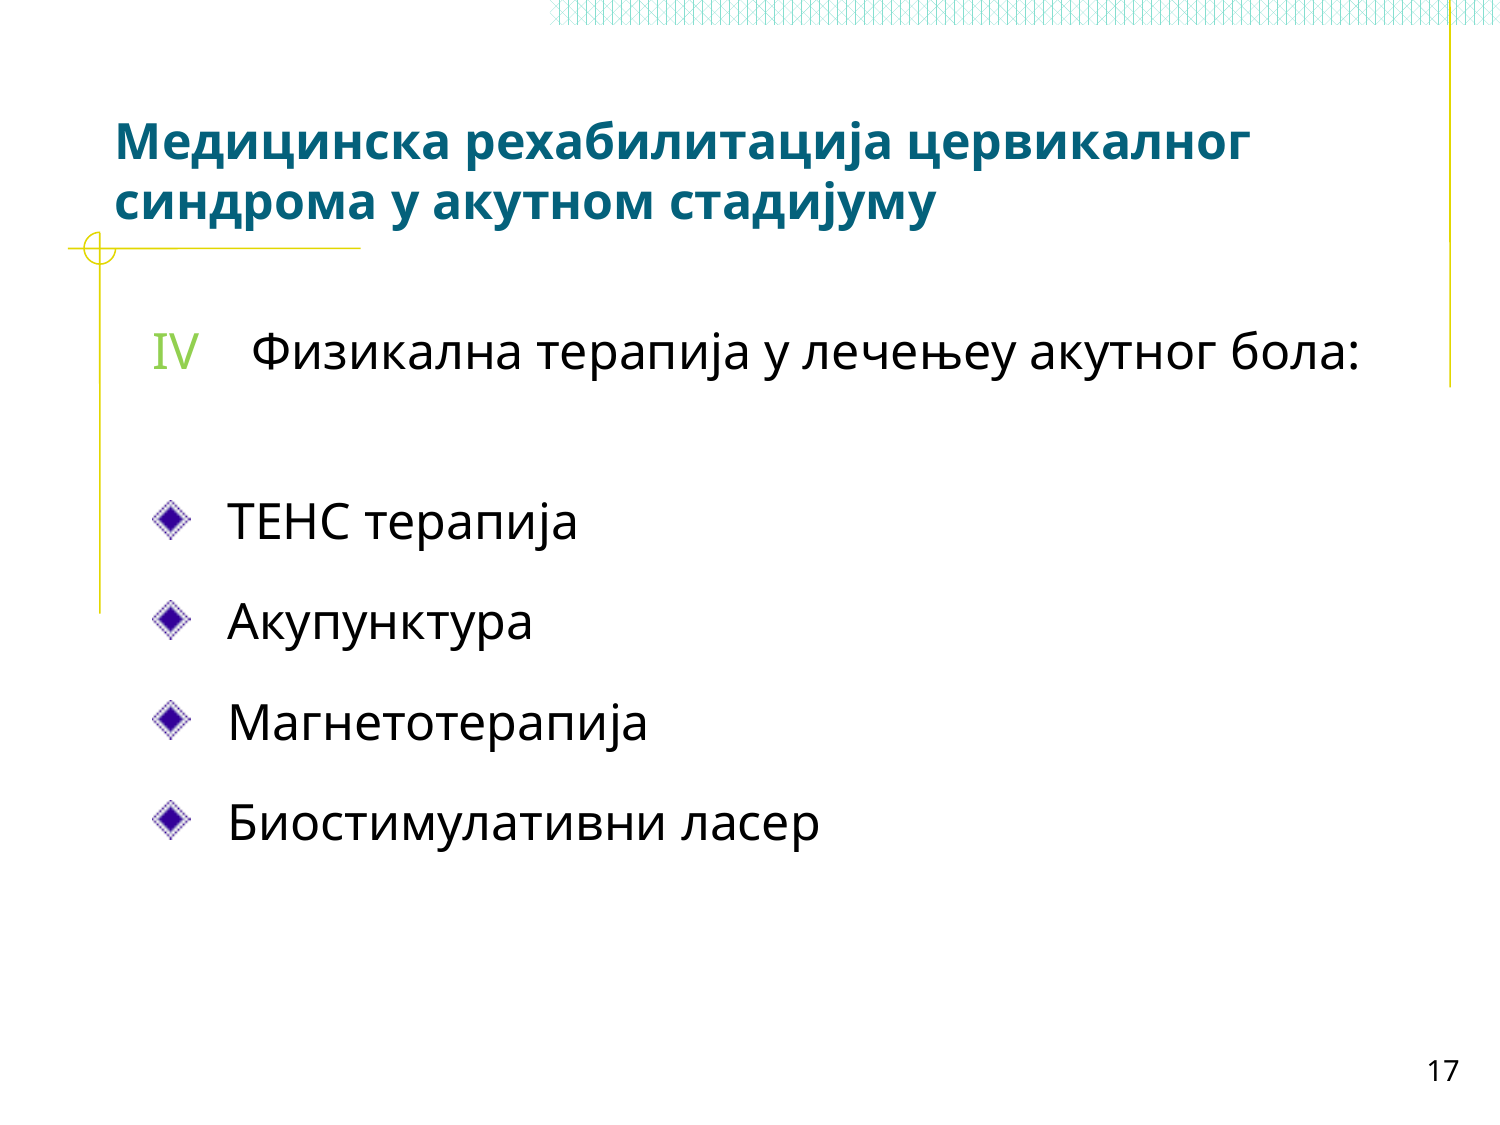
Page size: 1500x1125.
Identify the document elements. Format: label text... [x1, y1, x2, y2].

picture [152, 500, 191, 540]
title Медицинска рехабилитација цервикалног синдрома у акутном стадијуму [99, 49, 1376, 238]
slide_number 17 [1162, 1025, 1475, 1100]
picture [152, 800, 191, 840]
list IV Физикална терапија у лечењеу акутног бола: ТЕНС терапија Акупунктура Магнетотерапија Биостимулативни ласер [137, 312, 1413, 988]
picture [152, 600, 191, 640]
picture [152, 700, 191, 740]
